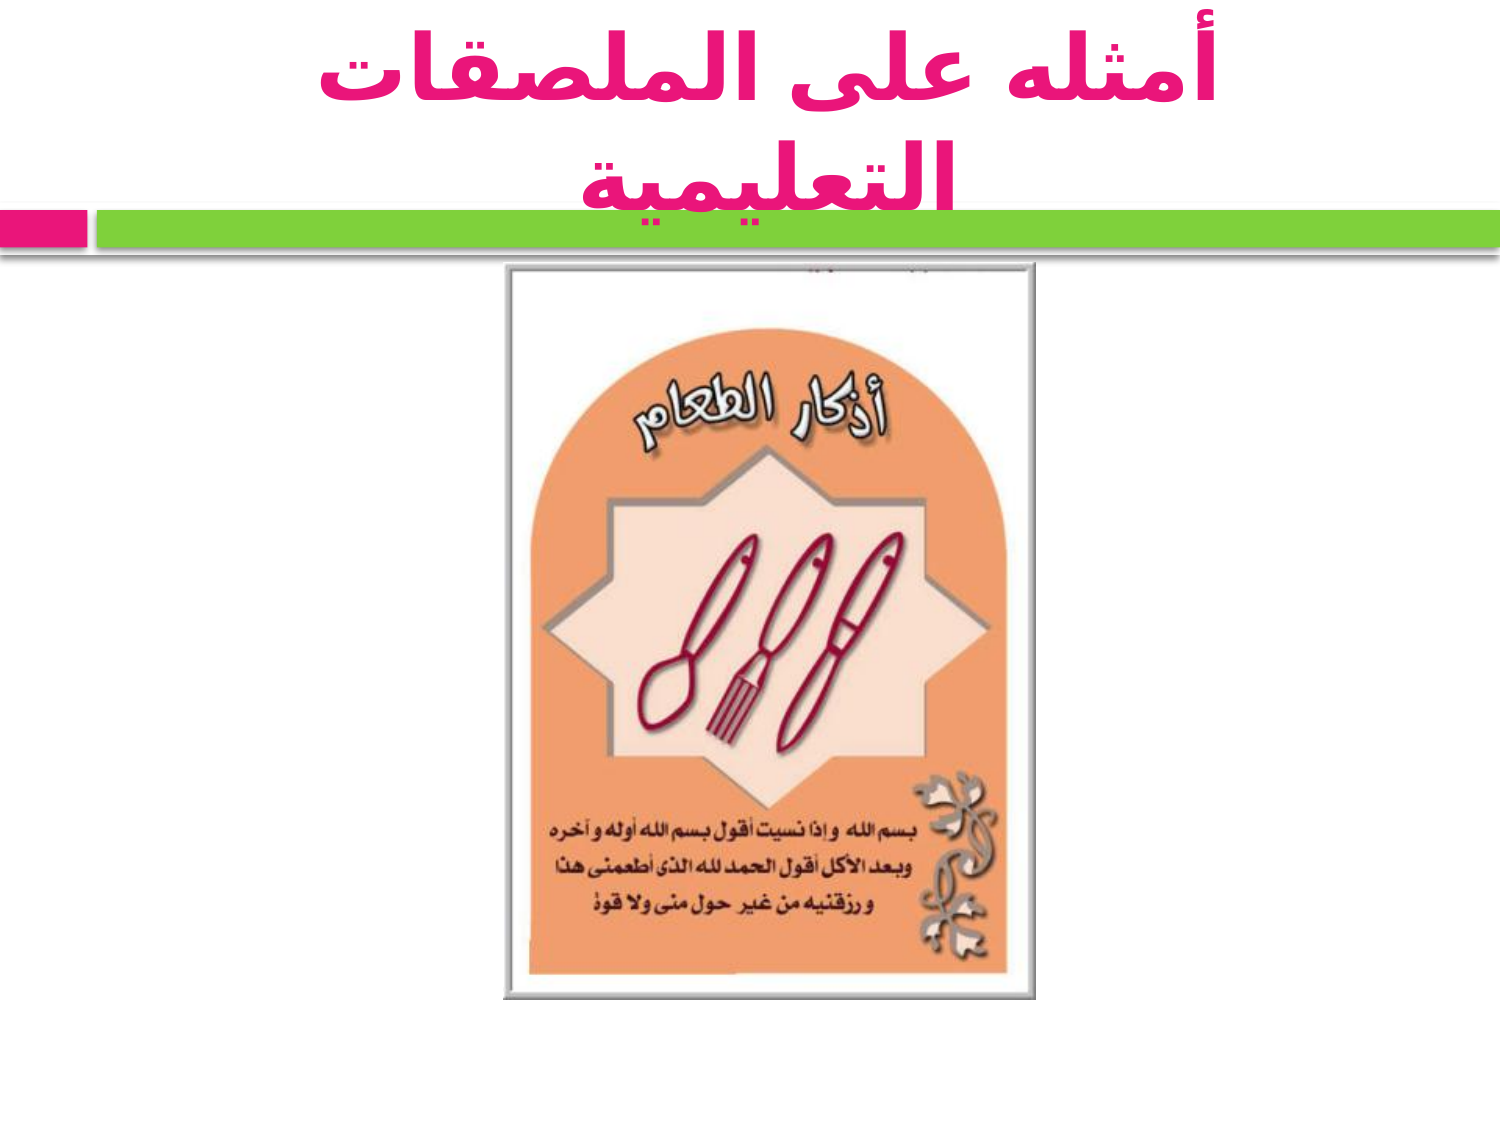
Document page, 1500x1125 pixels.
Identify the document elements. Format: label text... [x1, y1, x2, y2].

title أمثله على الملصقات التعليمية [100, 37, 1438, 200]
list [502, 262, 1036, 1001]
